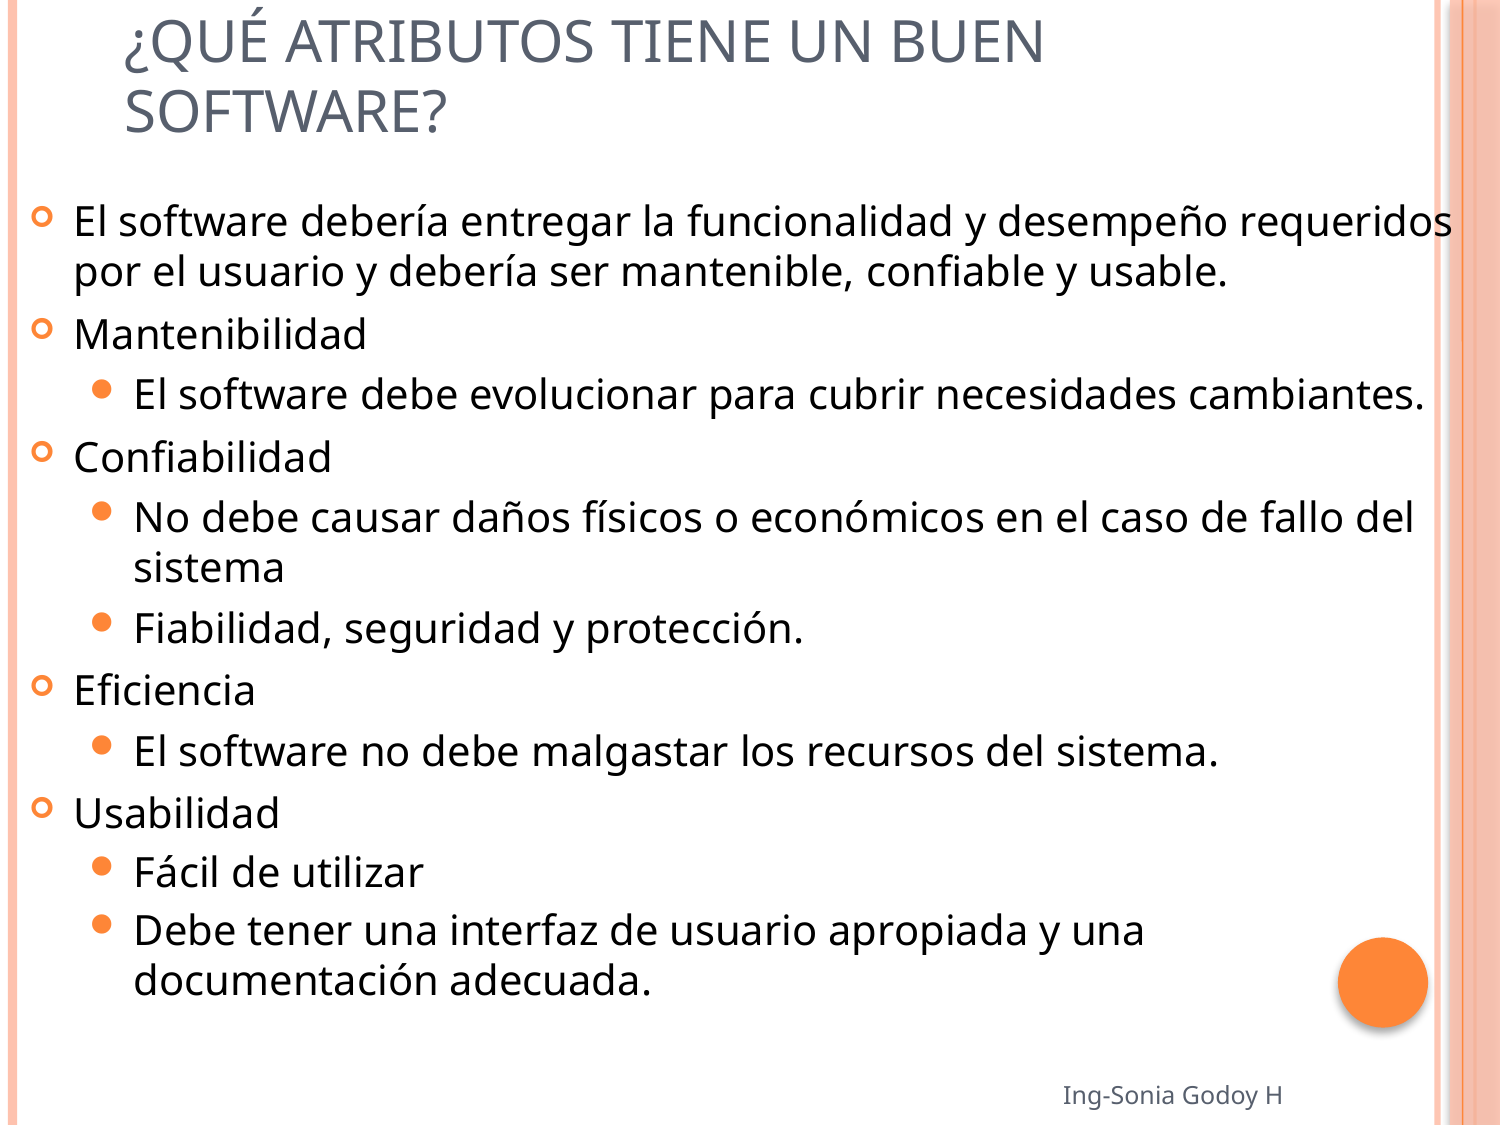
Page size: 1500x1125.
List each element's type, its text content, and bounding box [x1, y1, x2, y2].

footer Ing-Sonia Godoy H [773, 1065, 1299, 1125]
title ¿Qué atributos tiene un buen Software? [109, 56, 1391, 153]
list El software debería entregar la funcionalidad y desempeño requeridos por el usuario y debería ser mantenible, confiable y usable. Mantenibilidad El software debe evolucionar para cubrir necesidades cambiantes. Confiabilidad No debe causar daños físicos o económicos en el caso de fallo del sistema Fiabilidad, seguridad y protección. Eficiencia El software no debe malgastar los recursos del sistema. Usabilidad Fácil de utilizar Debe tener una interfaz de usuario apropiada y una documentación adecuada. [14, 187, 1477, 1044]
